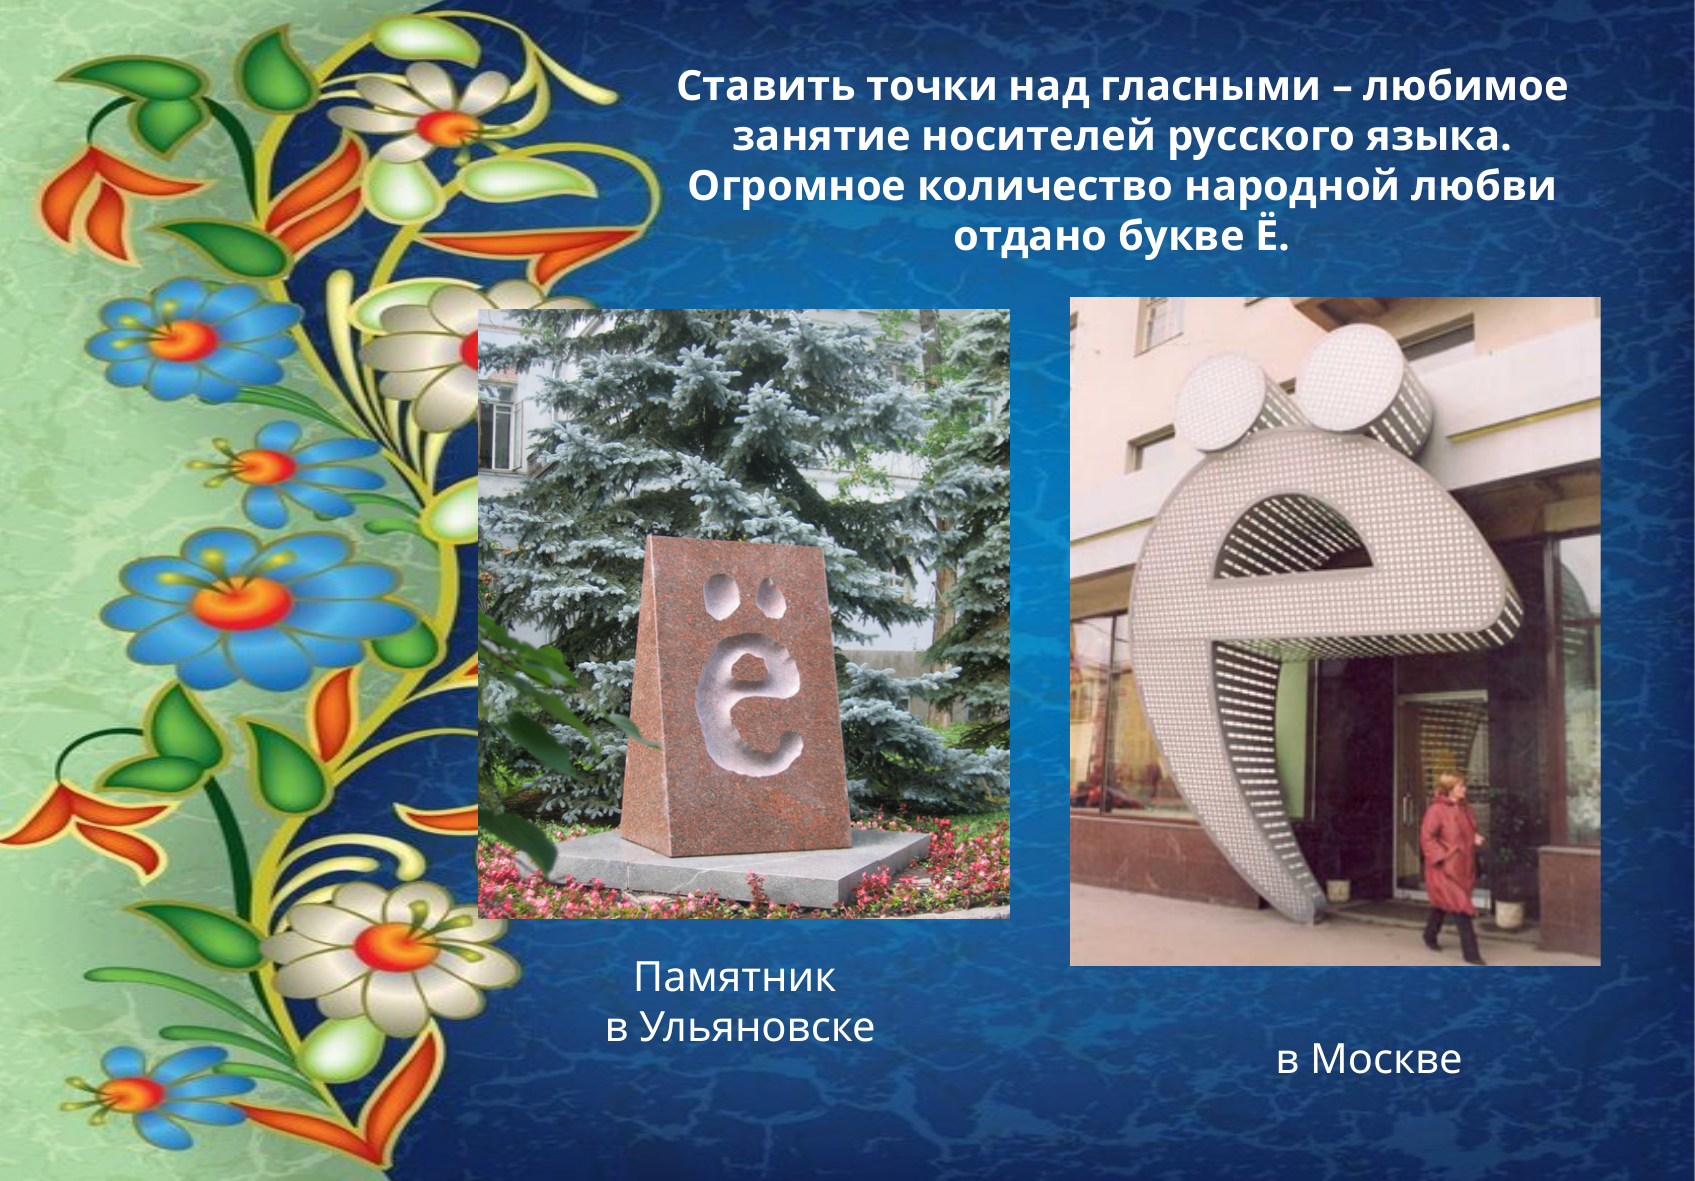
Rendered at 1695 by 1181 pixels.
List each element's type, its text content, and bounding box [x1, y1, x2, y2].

text_box Ставить точки над гласными – любимое занятие носителей русского языка. Огромное количество народной любви отдано букве Ё. [624, 51, 1621, 267]
text_box Памятник в Ульяновске [589, 942, 891, 1057]
text_box в Москве [1260, 1024, 1478, 1089]
picture [0, 0, 1695, 1181]
